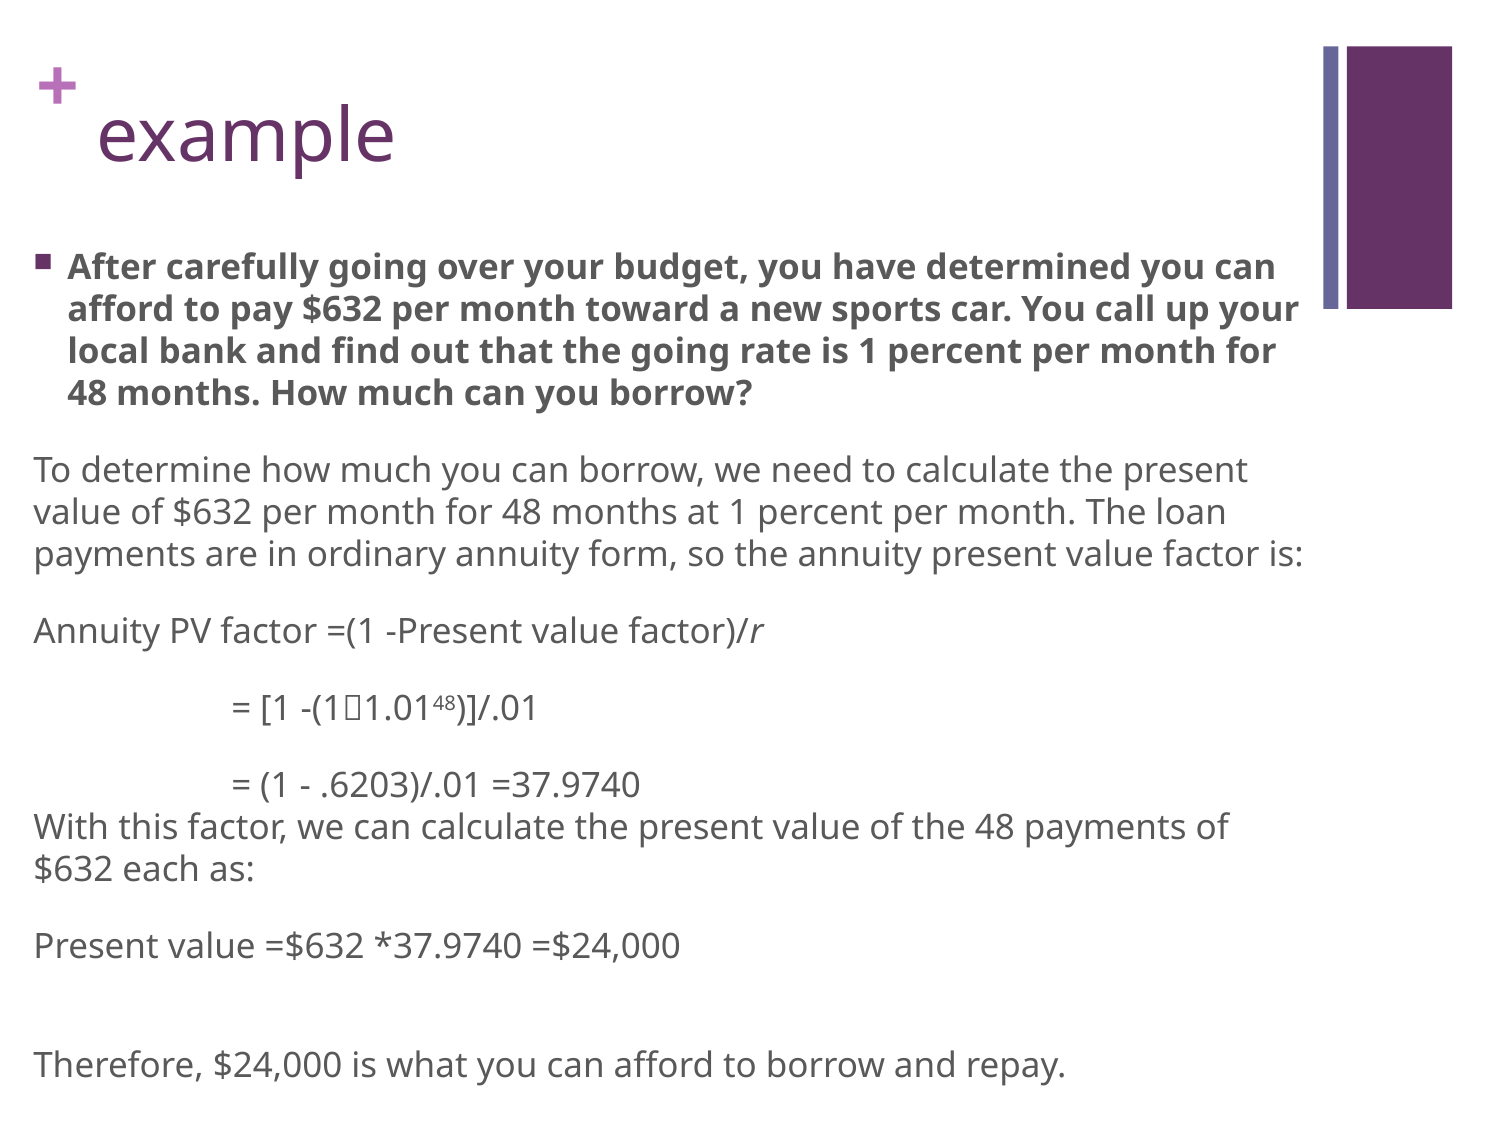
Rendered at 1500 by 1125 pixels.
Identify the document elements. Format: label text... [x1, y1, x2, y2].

list After carefully going over your budget, you have determined you can afford to pay $632 per month toward a new sports car. You call up your local bank and find out that the going rate is 1 percent per month for 48 months. How much can you borrow? To determine how much you can borrow, we need to calculate the present value of $632 per month for 48 months at 1 percent per month. The loan payments are in ordinary annuity form, so the annuity present value factor is: Annuity PV factor =(1 -Present value factor)/r = [1 -(1􏰐1.0148)]/.01 = (1 - .6203)/.01 =37.9740 With this factor, we can calculate the present value of the 48 payments of $632 each as: Present value =$632 *37.9740 =$24,000 Therefore, $24,000 is what you can afford to borrow and repay. [18, 236, 1322, 1125]
title example [81, 79, 1322, 236]
